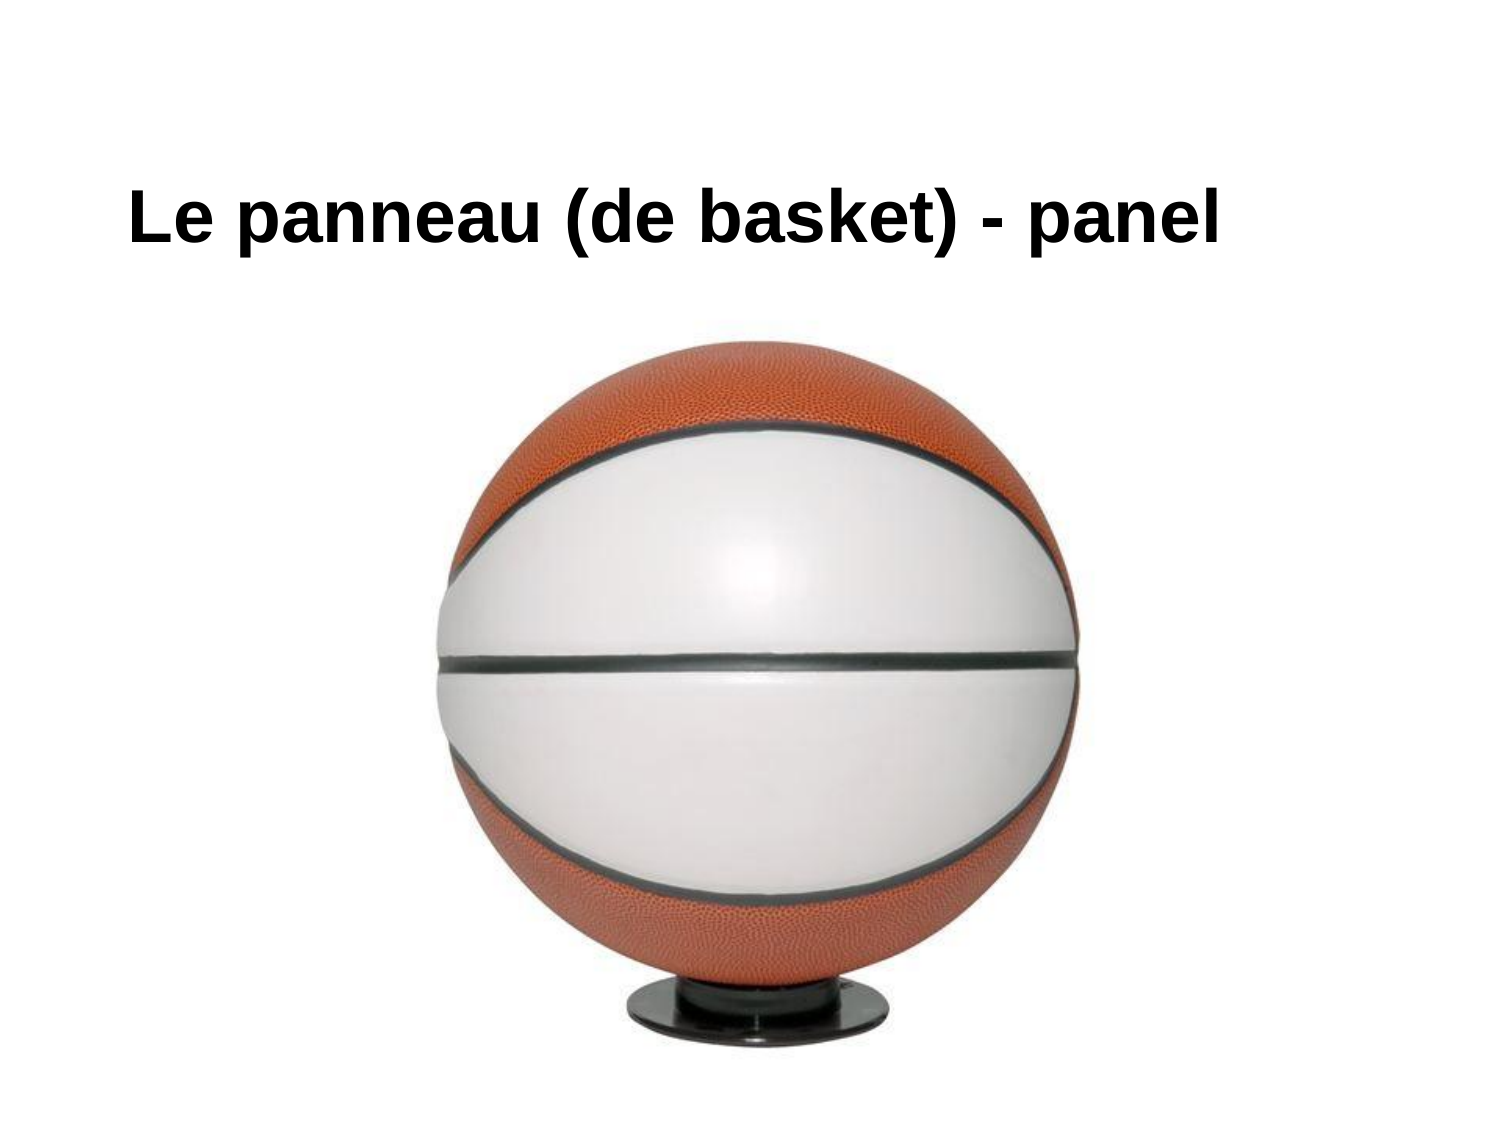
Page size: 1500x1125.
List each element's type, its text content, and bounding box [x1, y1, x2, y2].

title Le panneau (de basket) - panel [75, 152, 1425, 453]
text_box [369, 296, 1151, 1078]
